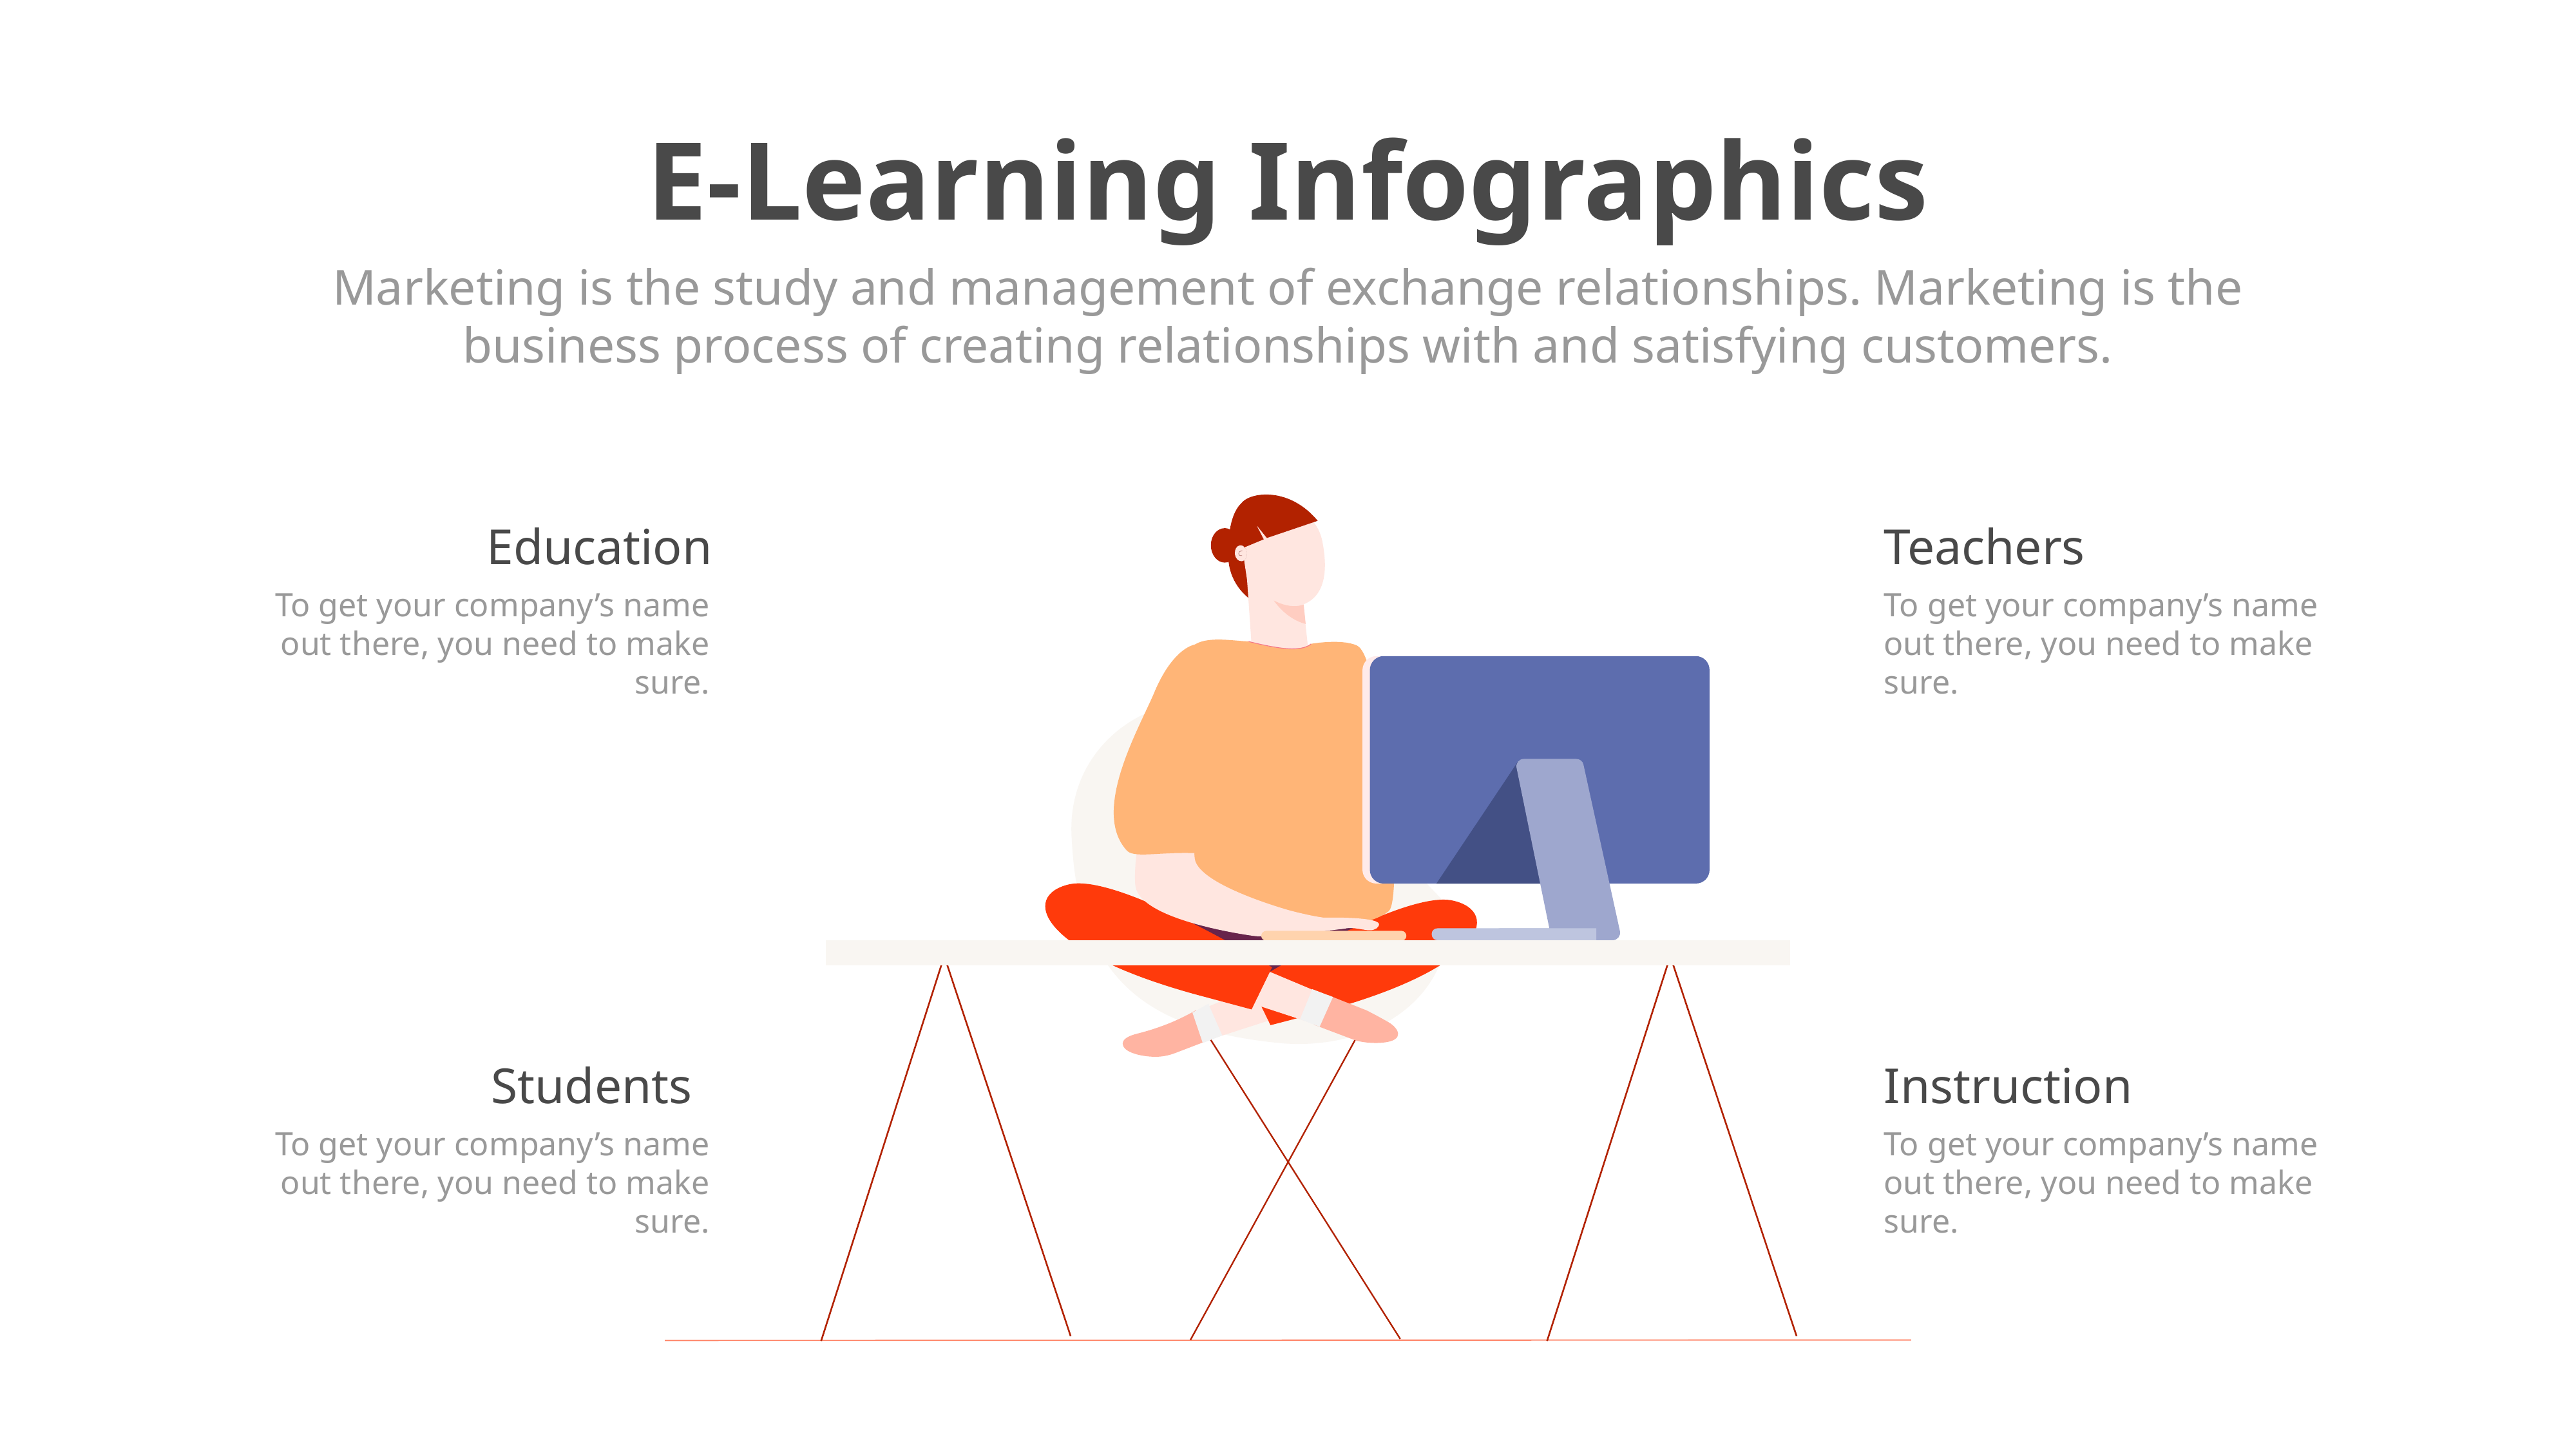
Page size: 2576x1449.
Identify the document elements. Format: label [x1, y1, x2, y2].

text_box [281, 108, 2295, 379]
text_box [242, 511, 722, 668]
text_box [242, 1050, 720, 1207]
text_box [1875, 511, 2352, 668]
text_box [665, 487, 1911, 1341]
text_box [1875, 1050, 2352, 1207]
